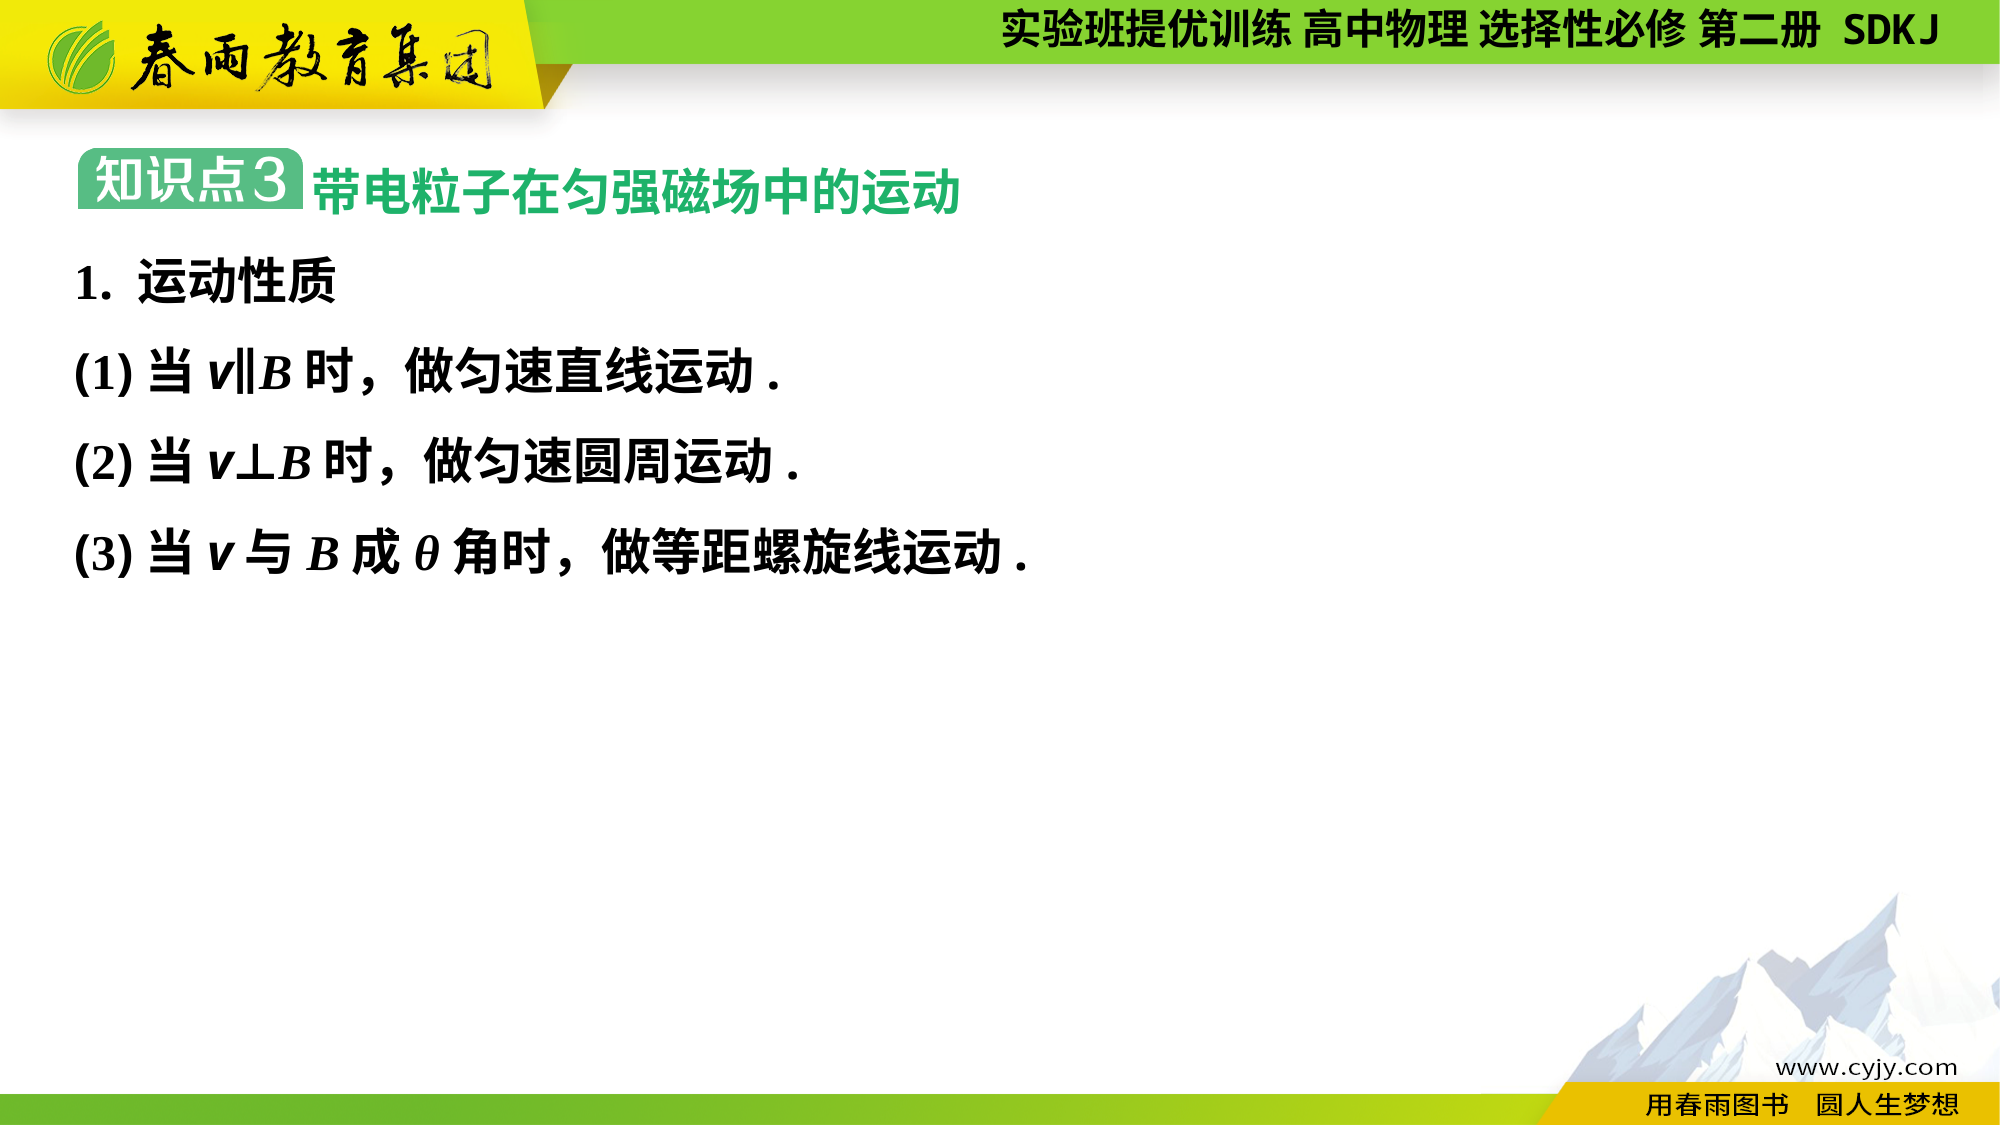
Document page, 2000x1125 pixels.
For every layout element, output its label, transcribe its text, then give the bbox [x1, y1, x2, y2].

list 带电粒子在匀强磁场中的运动 1. 运动性质 (1)当v∥B时，做匀速直线运动. (2)当v⊥B时，做匀速圆周运动. (3)当v与B成θ角时，做等距螺旋线运动. [59, 122, 1944, 583]
picture [0, 0, 2000, 1125]
